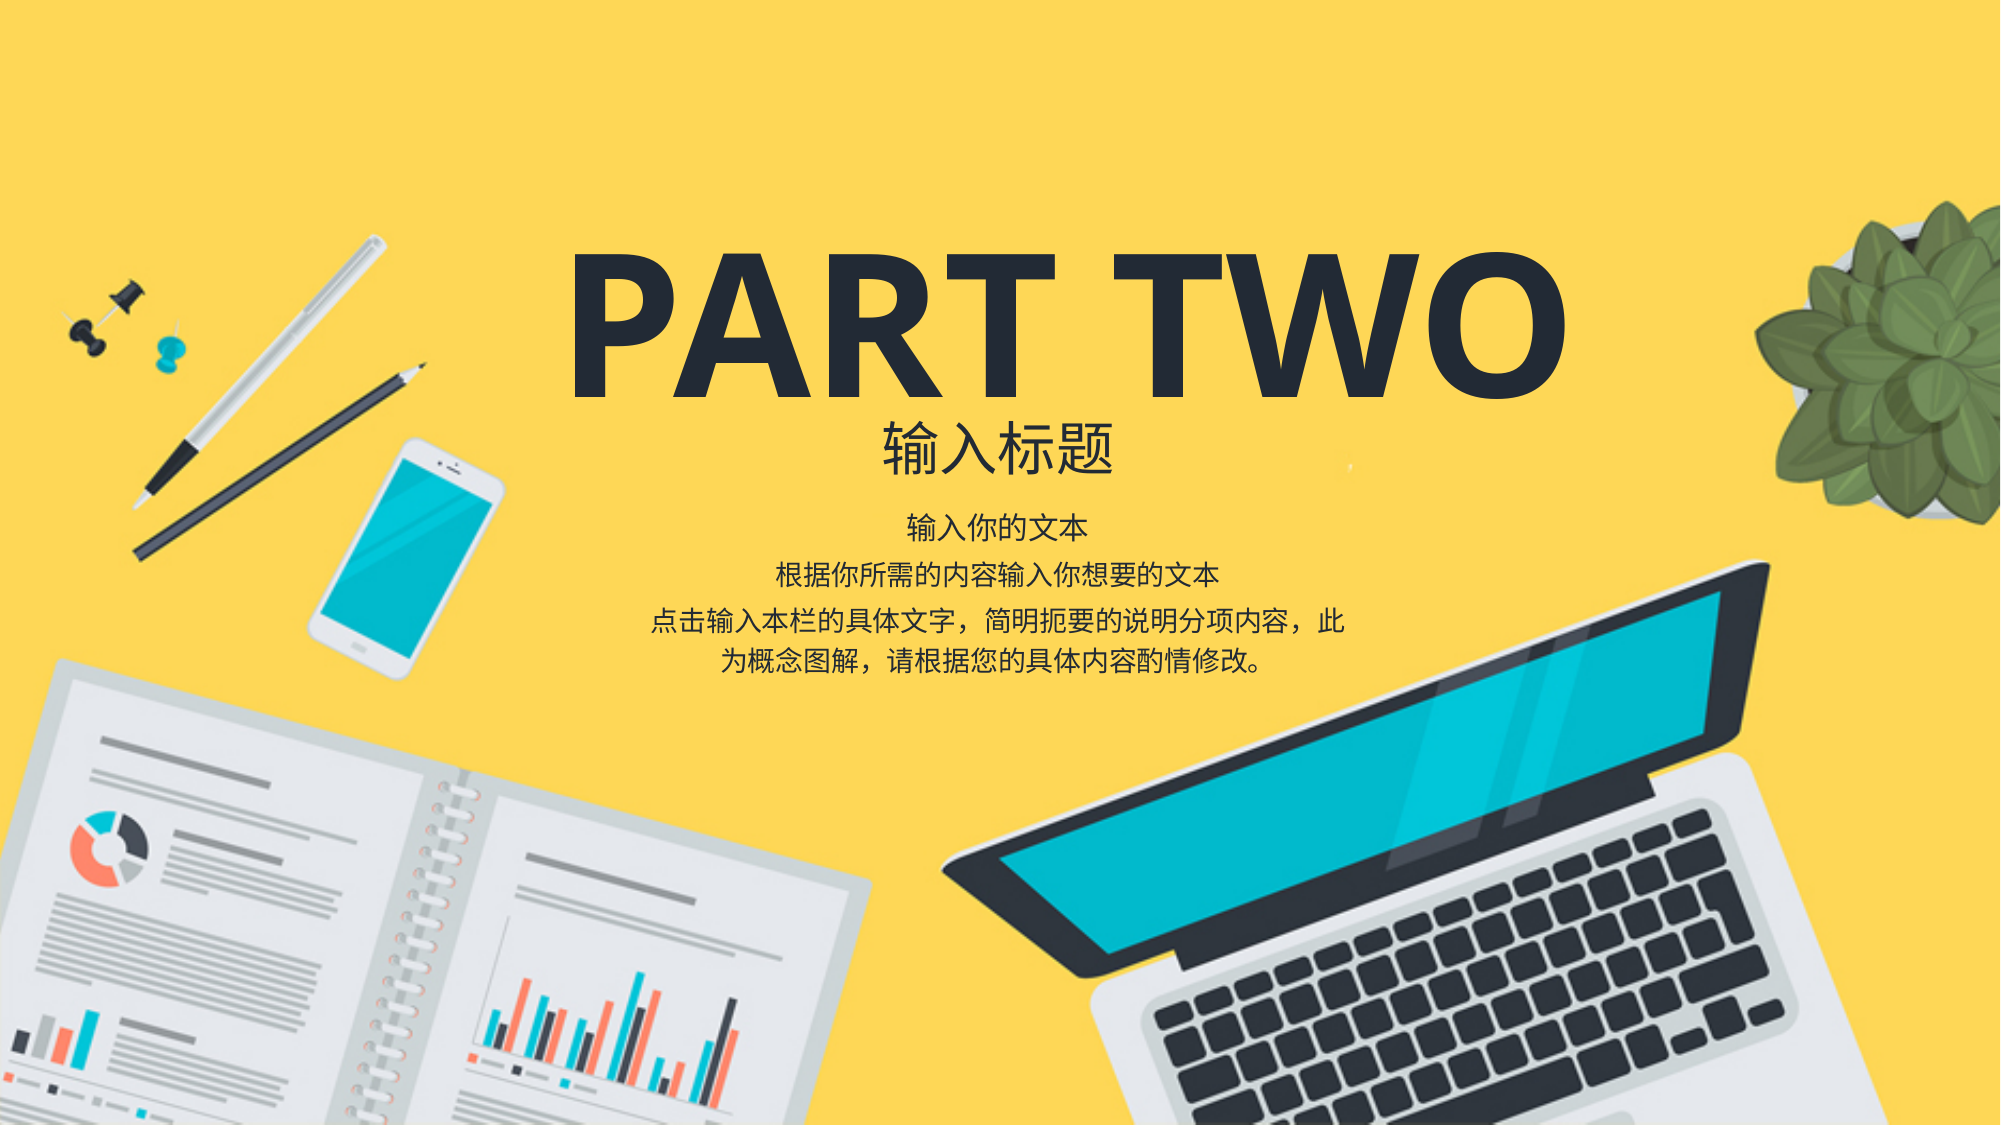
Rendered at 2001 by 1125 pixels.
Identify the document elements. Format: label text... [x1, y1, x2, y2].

text_box 输入标题 [565, 404, 1430, 489]
text_box 输入你的文本 根据你所需的内容输入你想要的文本 点击输入本栏的具体文字，简明扼要的说明分项内容，此为概念图解，请根据您的具体内容酌情修改。 [620, 490, 1376, 689]
picture [0, 0, 2001, 1125]
text_box PART TWO [439, 189, 1639, 445]
